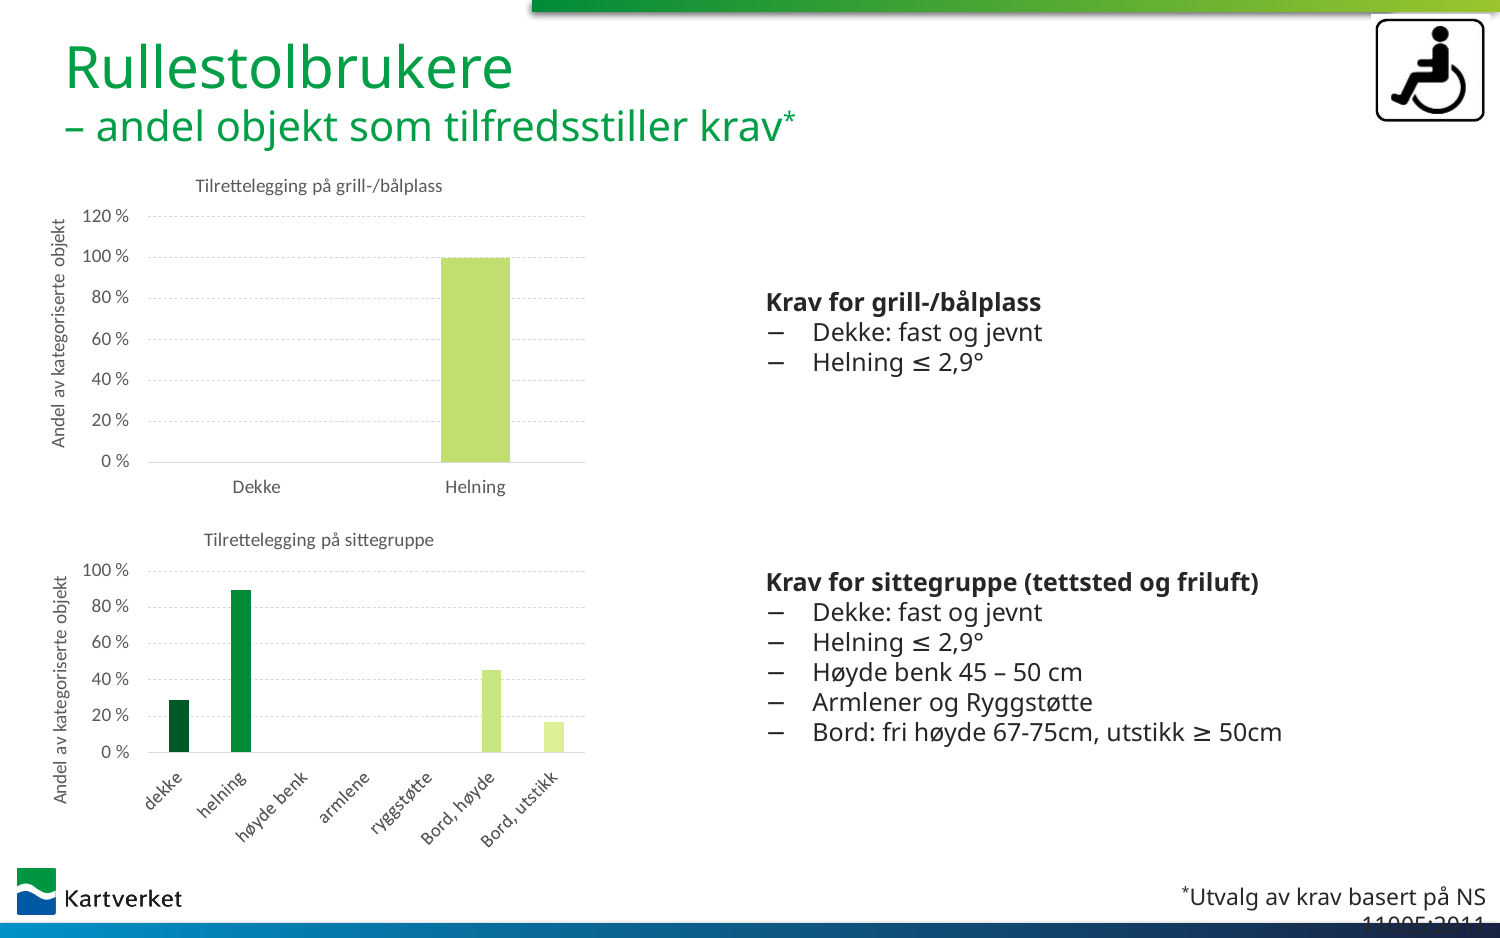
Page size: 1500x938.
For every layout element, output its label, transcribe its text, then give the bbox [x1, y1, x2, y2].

text_box Krav for grill-/bålplass Dekke: fast og jevnt Helning ≤ 2,9° [750, 279, 1452, 384]
text_box Rullestolbrukere – andel objekt som tilfredsstiller krav* [49, 14, 1431, 158]
picture [41, 520, 596, 859]
picture [1371, 13, 1491, 127]
picture [41, 166, 596, 505]
text_box Krav for sittegruppe (tettsted og friluft) Dekke: fast og jevnt Helning ≤ 2,9° Høyde benk 45 – 50 cm Armlener og Ryggstøtte Bord: fri høyde 67-75cm, utstikk ≥ 50cm [750, 559, 1500, 754]
text_box *Utvalg av krav basert på NS 11005:2011 [1068, 873, 1500, 938]
